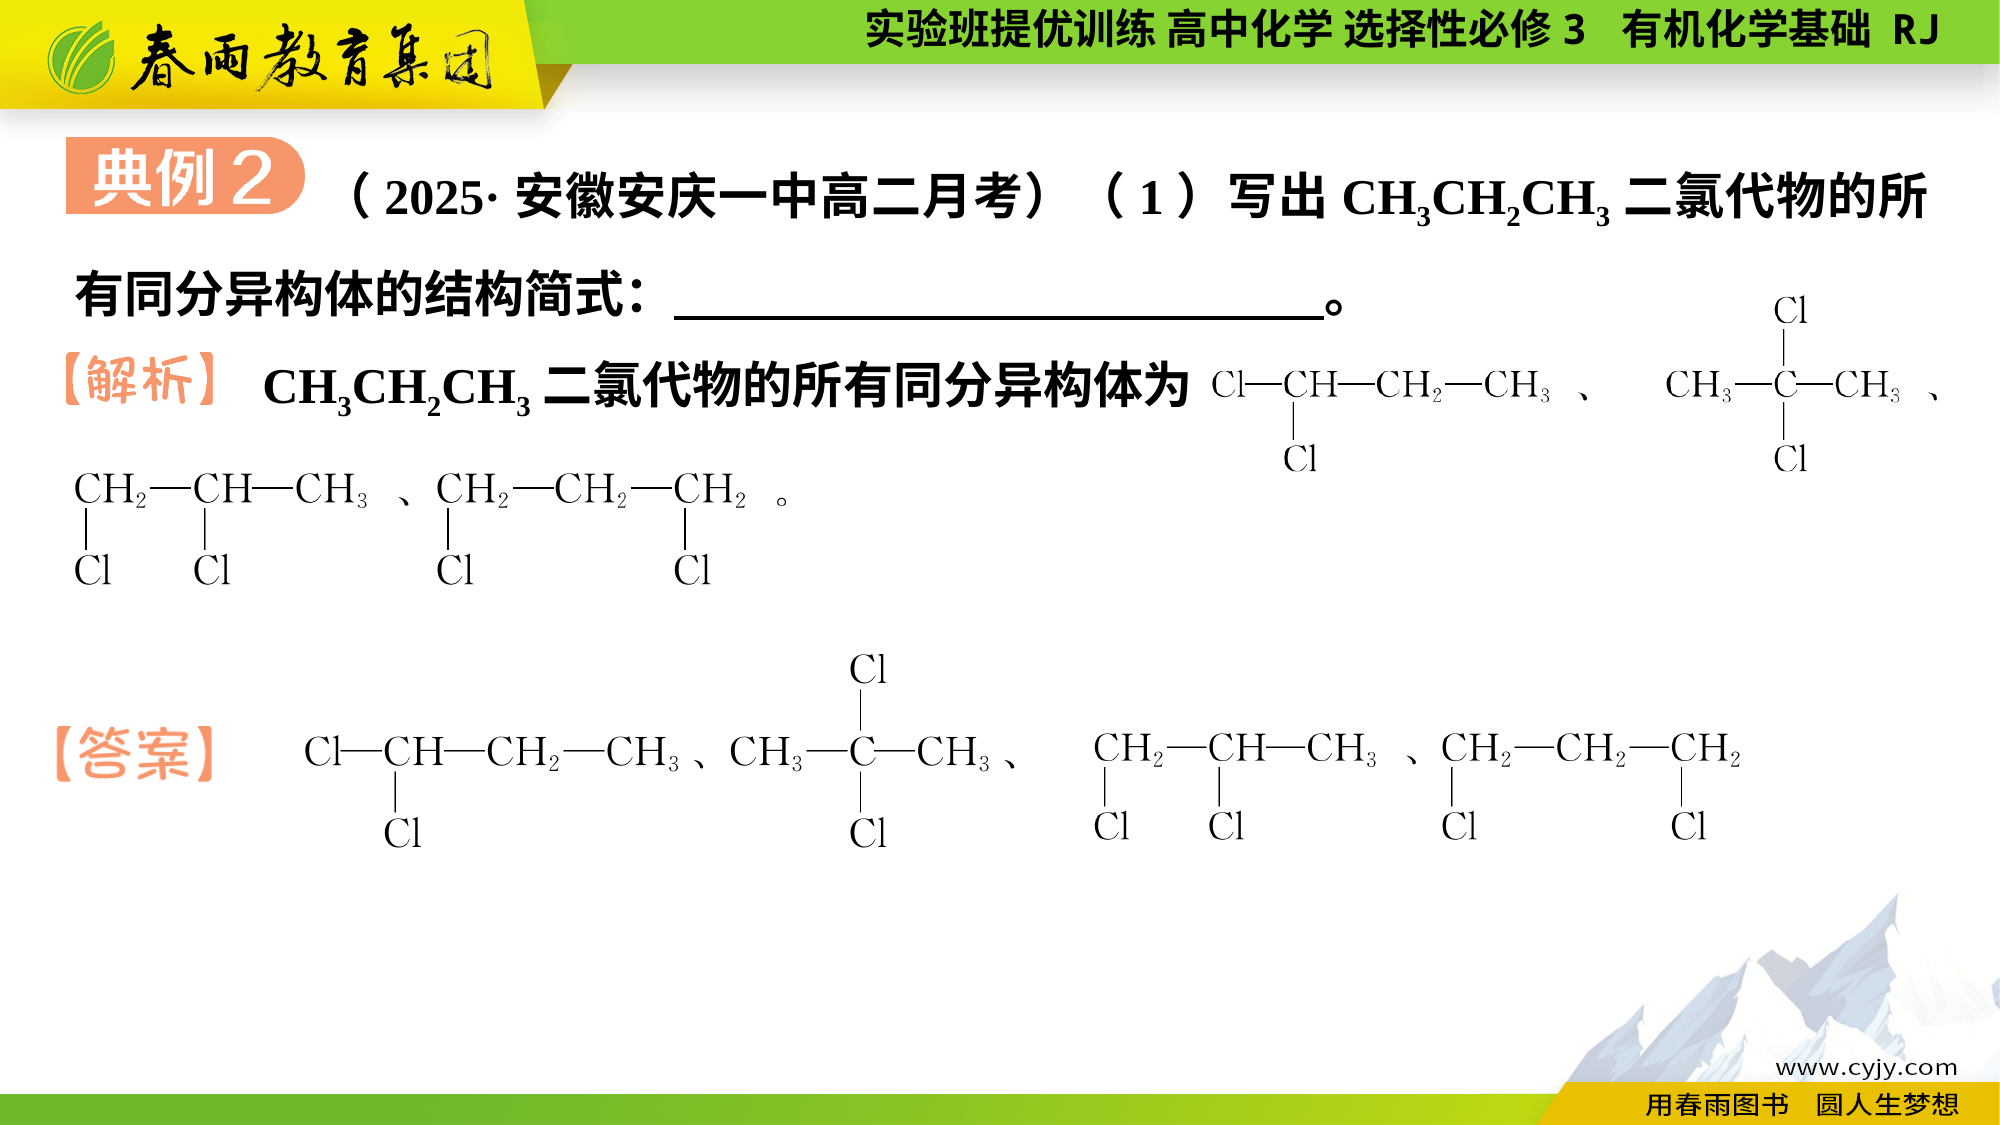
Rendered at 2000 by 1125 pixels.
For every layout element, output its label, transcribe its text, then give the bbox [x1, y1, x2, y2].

list （2025·安徽安庆一中高二月考）（1）写出CH3CH2CH3二氯代物的所有同分异构体的结构简式： 。 [59, 122, 1944, 308]
picture [0, 0, 2000, 1125]
text_box CH3CH2CH3二氯代物的所有同分异构体为 [247, 346, 1189, 430]
